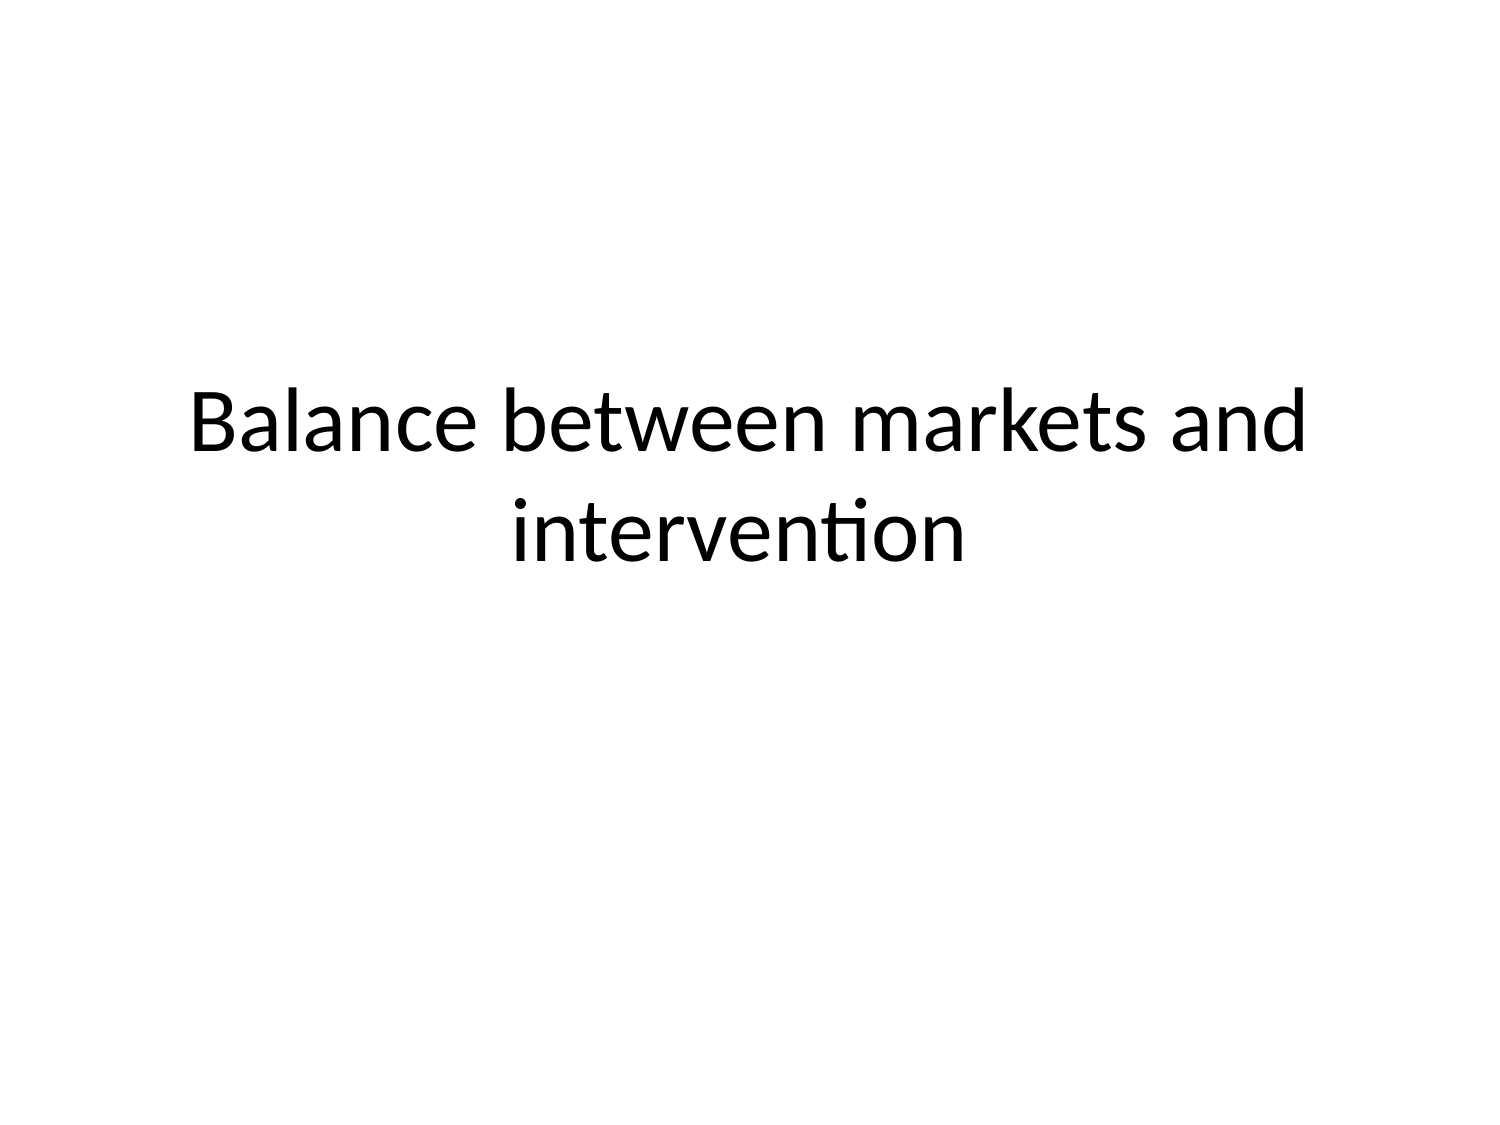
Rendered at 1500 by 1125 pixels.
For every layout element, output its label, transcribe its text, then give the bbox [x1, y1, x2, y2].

title Balance between markets and intervention [112, 349, 1388, 591]
